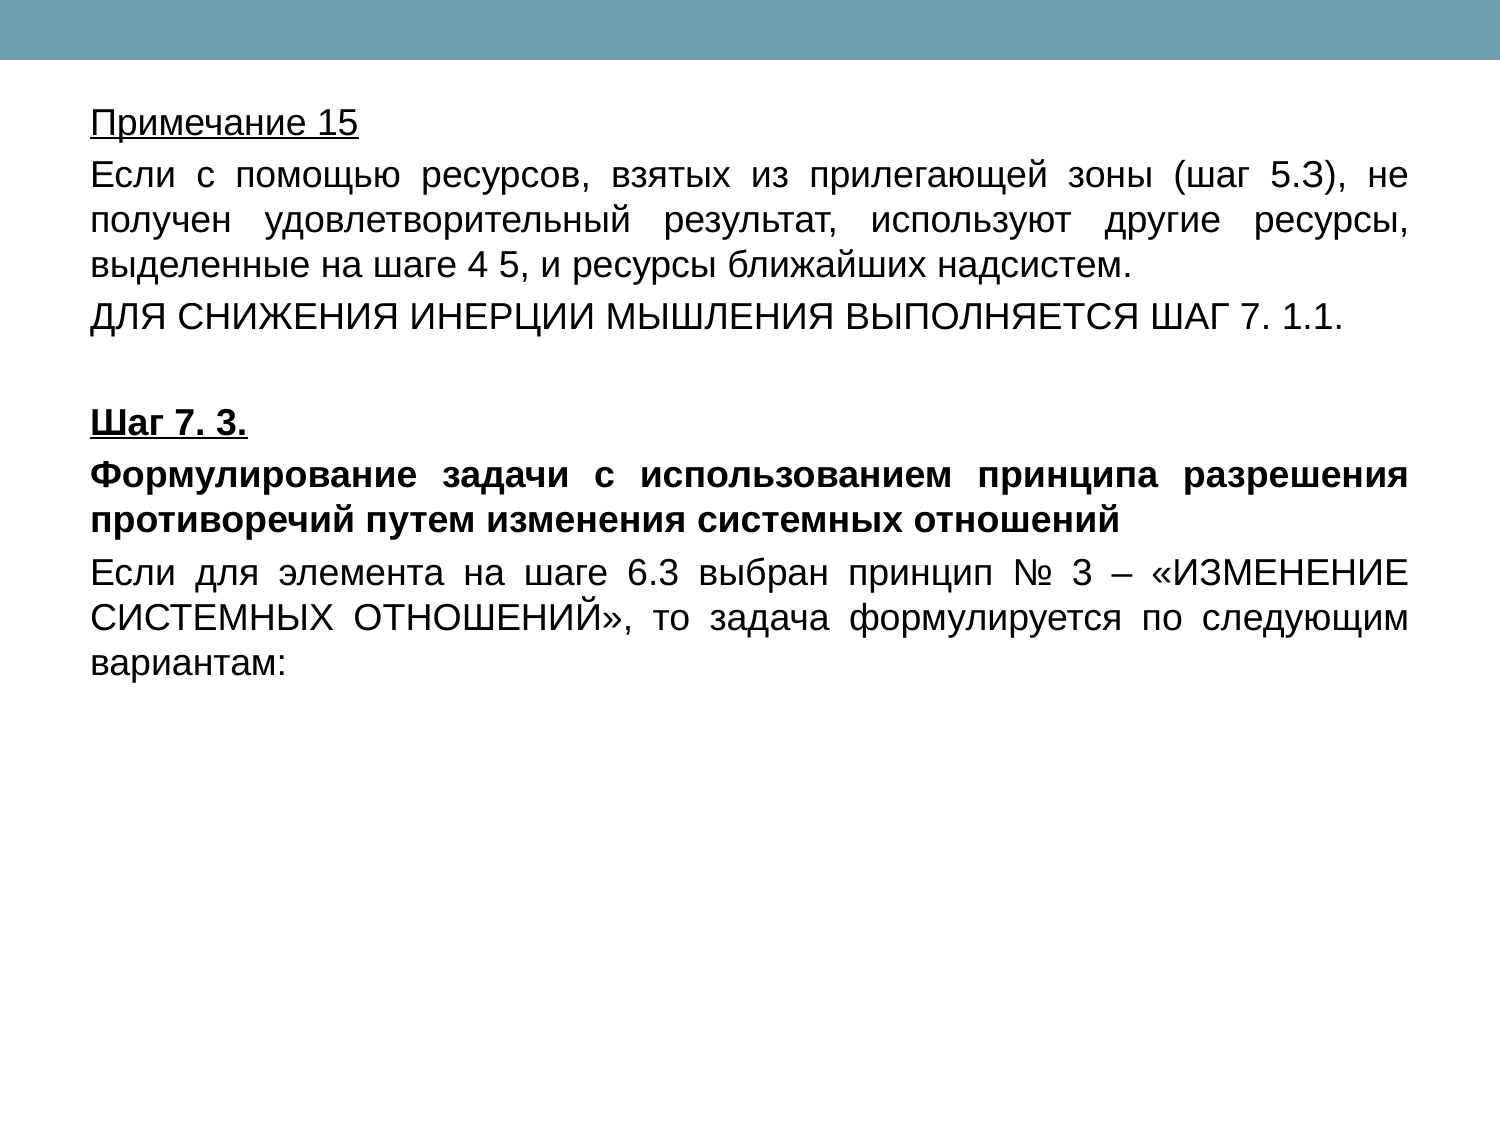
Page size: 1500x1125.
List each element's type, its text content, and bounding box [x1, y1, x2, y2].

list Примечание 15 Если с помощью ресурсов, взятых из прилегающей зоны (шаг 5.З), не получен удовлетворительный результат, используют другие ресурсы, выделенные на шаге 4 5, и ресурсы ближайших надсистем. ДЛЯ СНИЖЕНИЯ ИНЕРЦИИ МЫШЛЕНИЯ ВЫПОЛНЯЕТСЯ ШАГ 7. 1.1. Шаг 7. 3. Формулирование задачи с использованием принципа разрешения противоречий путем изменения системных отношений Если для элемента на шаге 6.3 выбран принцип № 3 – «ИЗМЕНЕНИЕ СИСТЕМНЫХ ОТНОШЕНИЙ», то задача формулируется по следующим вариантам: [75, 90, 1425, 1063]
